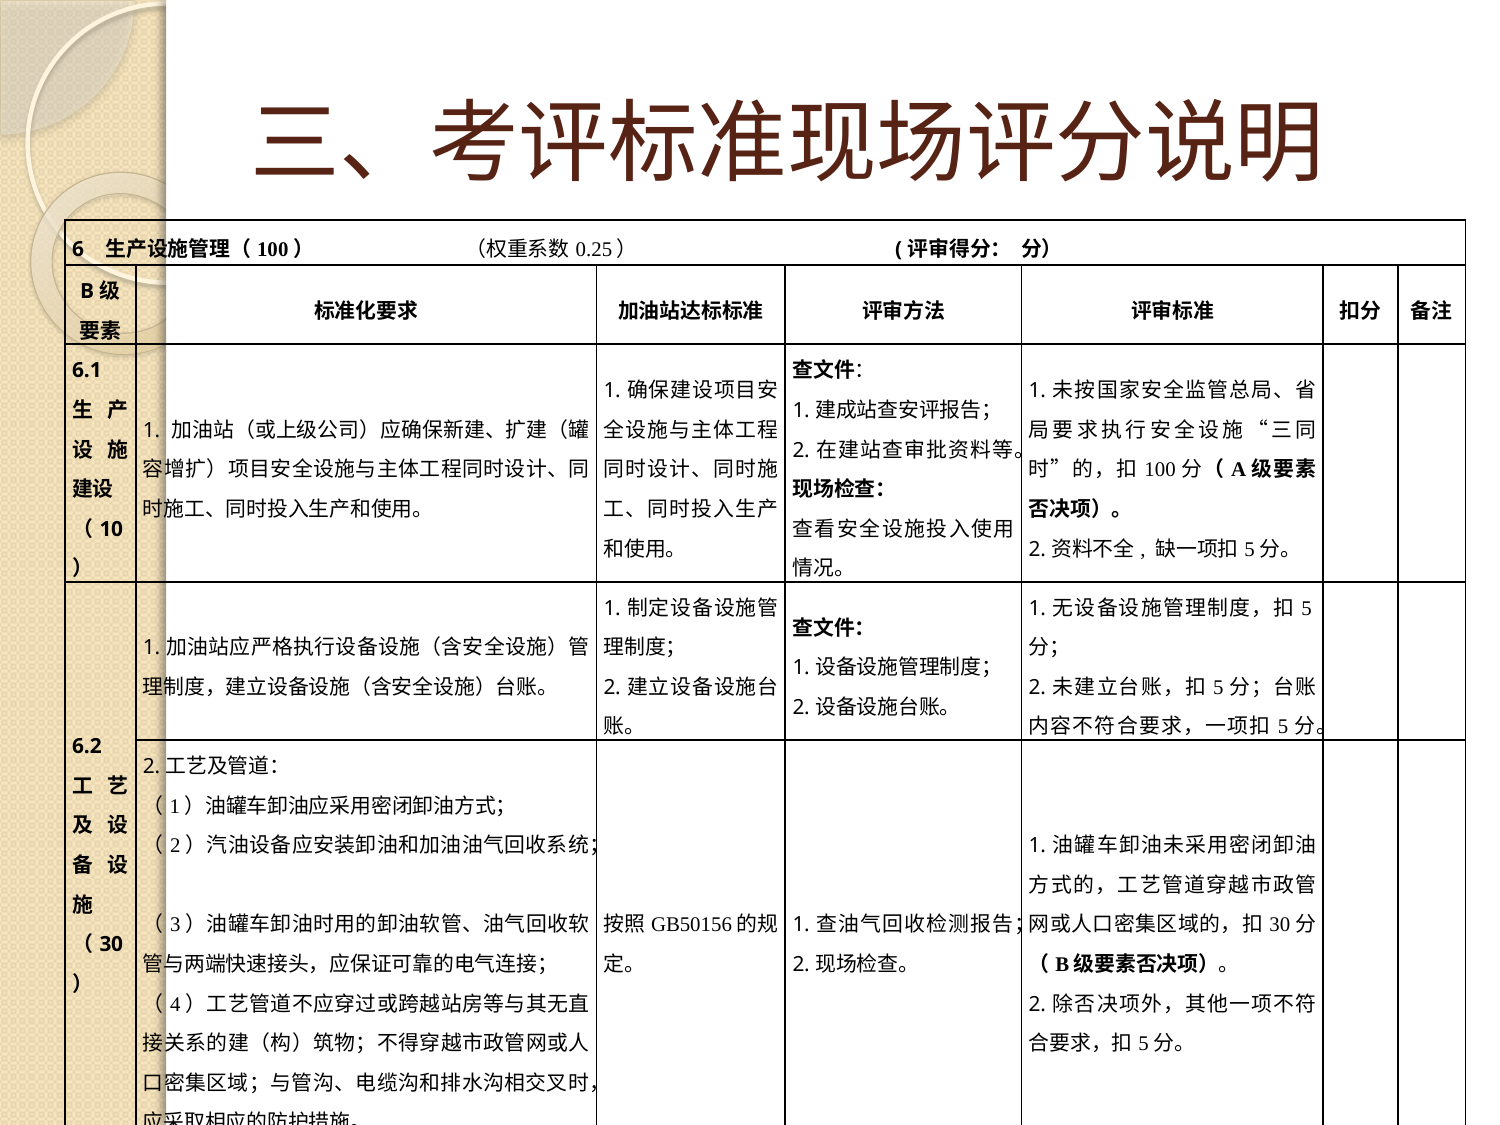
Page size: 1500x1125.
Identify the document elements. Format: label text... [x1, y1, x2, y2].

table_cell 1.制定设备设施管理制度； 2.建立设备设施台账。 [597, 583, 784, 739]
table_cell 6.1 生产设施建设 （10） [66, 345, 135, 581]
table_cell [1399, 741, 1465, 1125]
table_cell [1324, 583, 1397, 739]
table_cell 扣分 [1324, 266, 1397, 343]
table_cell [1324, 345, 1397, 581]
table_cell 1.加油站应严格执行设备设施（含安全设施）管理制度，建立设备设施（含安全设施）台账。 [137, 583, 596, 739]
table_cell 2.工艺及管道： （1）油罐车卸油应采用密闭卸油方式； （2）汽油设备应安装卸油和加油油气回收系统； （3）油罐车卸油时用的卸油软管、油气回收软管与两端快速接头，应保证可靠的电气连接； （4）工艺管道不应穿过或跨越站房等与其无直接关系的建（构）筑物；不得穿越市政管网或人口密集区域；与管沟、电缆沟和排水沟相交叉时，应采取相应的防护措施。 [137, 741, 596, 1125]
table_cell 1.确保建设项目安全设施与主体工程同时设计、同时施工、同时投入生产和使用。 [597, 345, 784, 581]
table_cell [1399, 583, 1465, 739]
table_cell 评审方法 [786, 266, 1021, 343]
table_header 6 生产设施管理（100） （权重系数0.25） (评审得分： 分） [66, 221, 1465, 264]
table_cell 加油站达标标准 [597, 266, 784, 343]
table_cell 1. 加油站（或上级公司）应确保新建、扩建（罐容增扩）项目安全设施与主体工程同时设计、同时施工、同时投入生产和使用。 [137, 345, 596, 581]
table_cell 标准化要求 [137, 266, 596, 343]
table_cell [1324, 741, 1397, 1125]
table_cell 1.无设备设施管理制度，扣5分； 2.未建立台账，扣5分；台账内容不符合要求，一项扣5分。 [1022, 583, 1322, 739]
table_cell 评审标准 [1022, 266, 1322, 343]
title 三、考评标准现场评分说明 [235, 45, 1466, 219]
table_cell 1.查油气回收检测报告； 2.现场检查。 [786, 741, 1021, 1125]
table_cell [1399, 345, 1465, 581]
table_cell 1.未按国家安全监管总局、省局要求执行安全设施“三同时”的，扣100分（A级要素否决项）。 2.资料不全, 缺一项扣5分。 [1022, 345, 1322, 581]
table_cell 查文件： 1.建成站查安评报告； 2.在建站查审批资料等。现场检查： 查看安全设施投入使用情况。 [786, 345, 1021, 581]
table_cell 1.油罐车卸油未采用密闭卸油方式的，工艺管道穿越市政管网或人口密集区域的，扣30分（B级要素否决项）。 2.除否决项外，其他一项不符合要求，扣5分。 [1022, 741, 1322, 1125]
table_cell B级要素 [66, 266, 135, 343]
table_cell 按照GB50156的规定。 [597, 741, 784, 1125]
table_cell 查文件： 1.设备设施管理制度； 2.设备设施台账。 [786, 583, 1021, 739]
table_cell 6.2 工艺及设备设施 （30） [66, 583, 135, 1125]
table_cell 备注 [1399, 266, 1465, 343]
